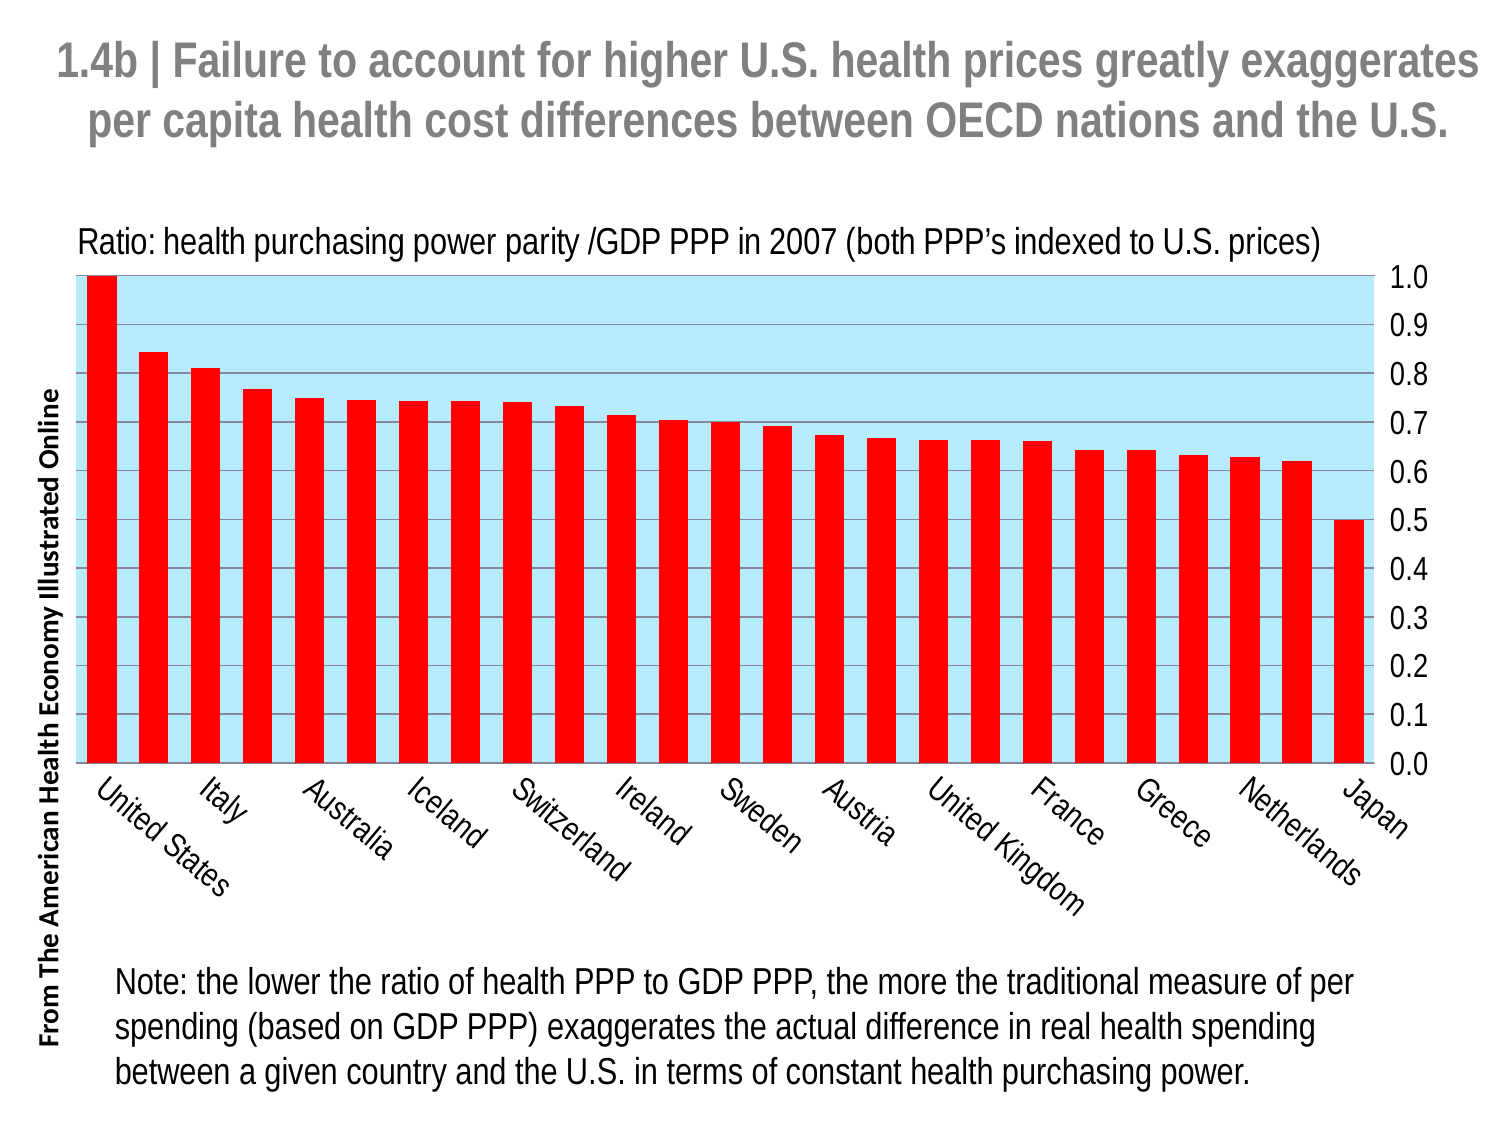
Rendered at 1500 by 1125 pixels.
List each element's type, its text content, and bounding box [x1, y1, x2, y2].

title 1.4b | Failure to account for higher U.S. health prices greatly exaggerates per capita health cost differences between OECD nations and the U.S. [37, 0, 1500, 175]
chart [0, 137, 1493, 1125]
